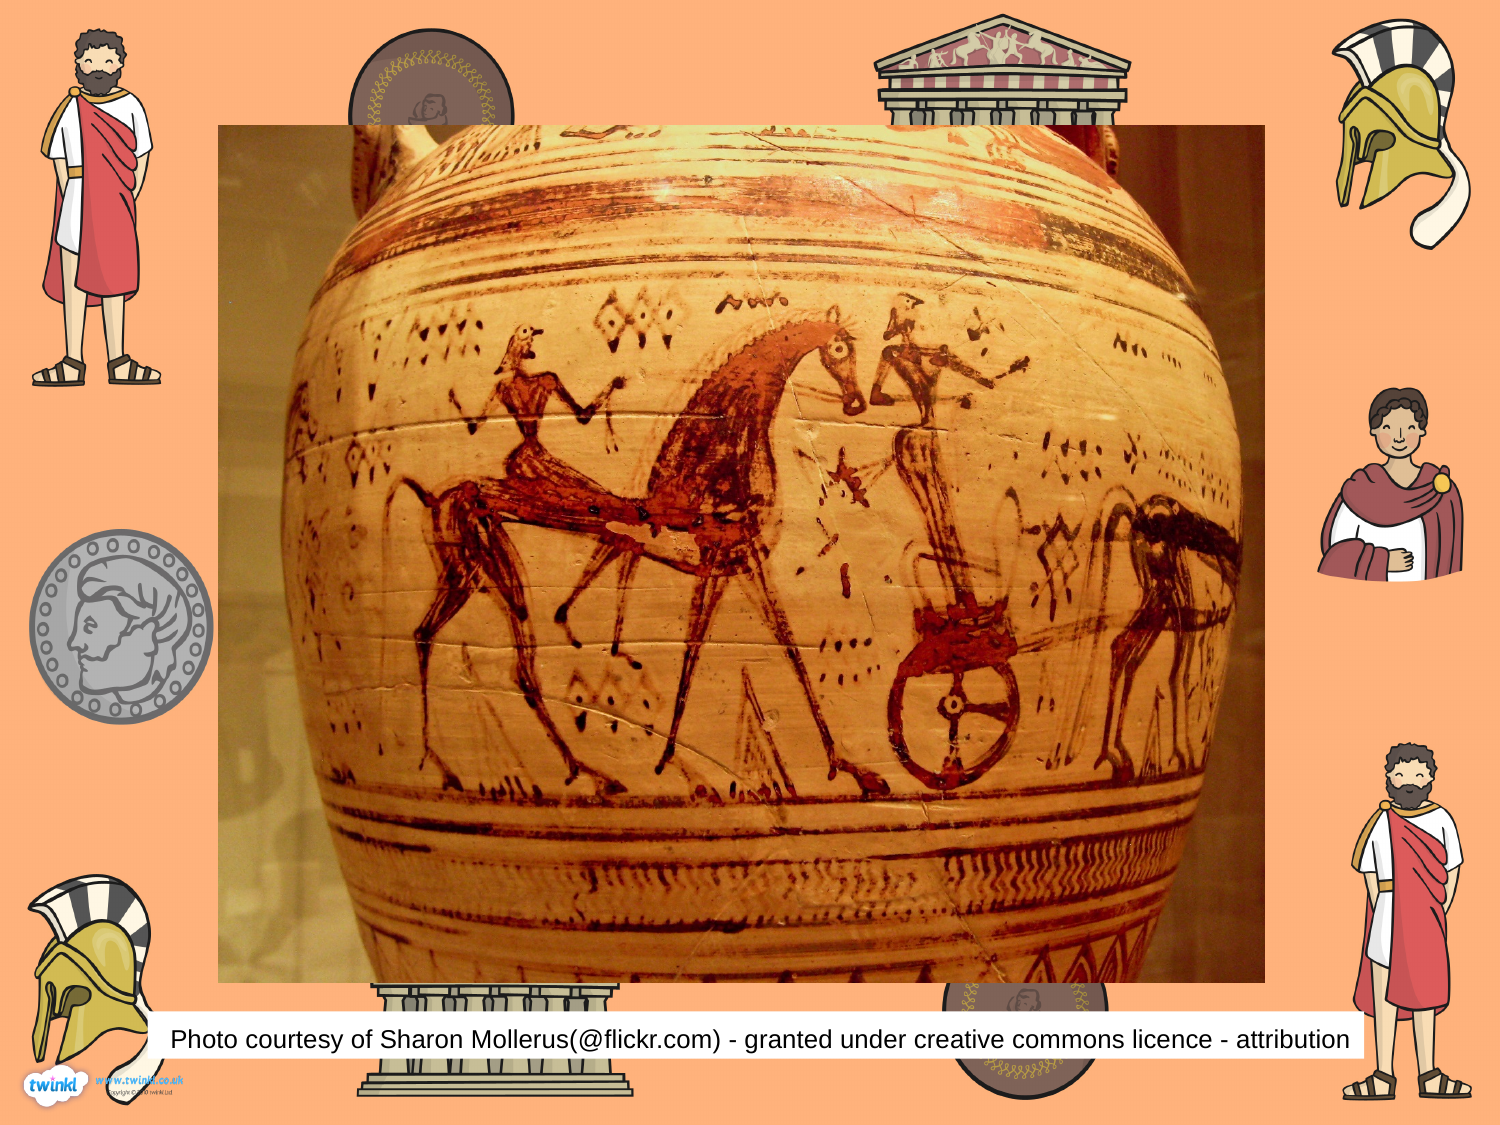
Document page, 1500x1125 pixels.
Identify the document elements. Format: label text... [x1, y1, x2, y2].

picture [0, 0, 1500, 1125]
text_box Photo courtesy of Sharon Mollerus(@flickr.com) - granted under creative commons licence - attribution [147, 1011, 1376, 1065]
